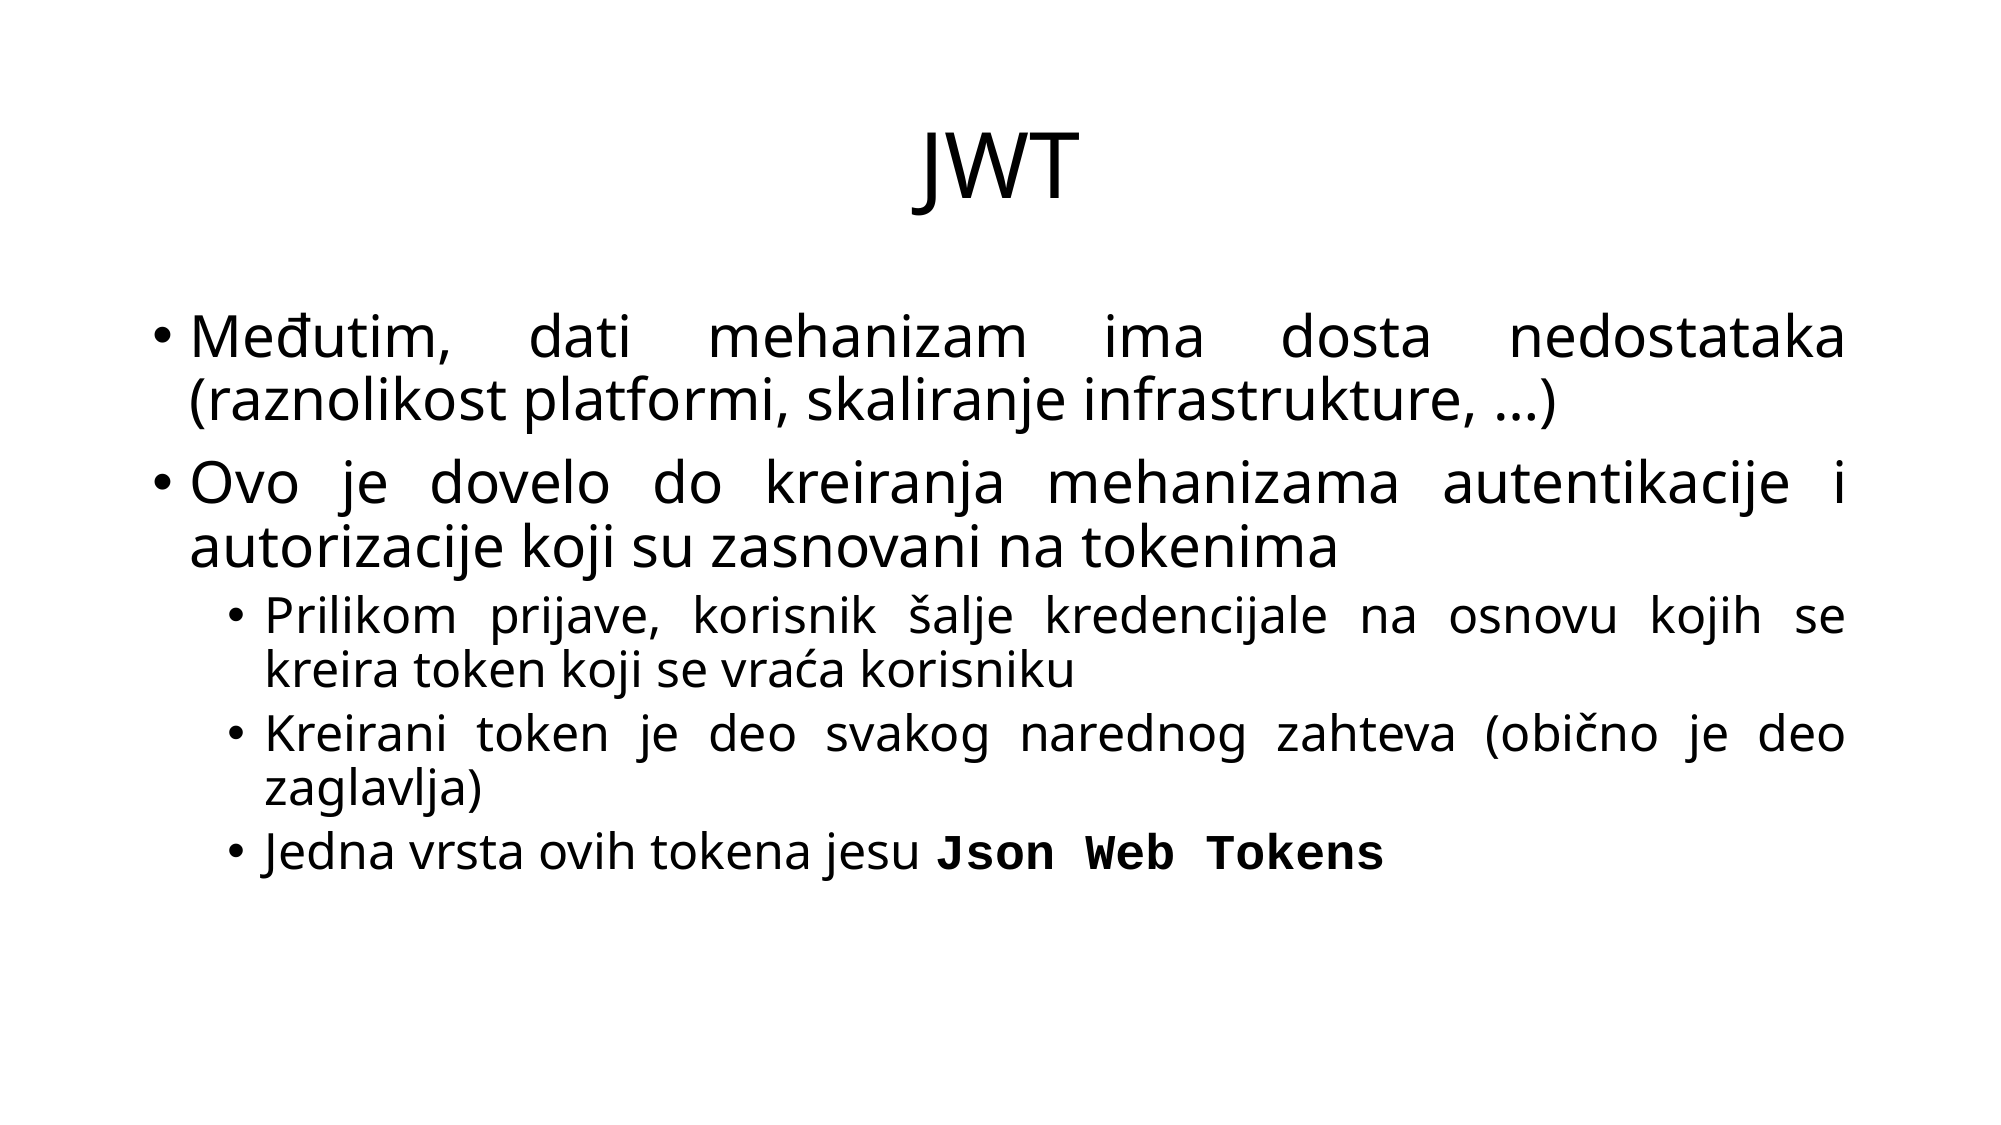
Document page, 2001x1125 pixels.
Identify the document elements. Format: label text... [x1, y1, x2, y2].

list Međutim, dati mehanizam ima dosta nedostataka (raznolikost platformi, skaliranje infrastrukture, …) Ovo je dovelo do kreiranja mehanizama autentikacije i autorizacije koji su zasnovani na tokenima Prilikom prijave, korisnik šalje kredencijale na osnovu kojih se kreira token koji se vraća korisniku Kreirani token je deo svakog narednog zahteva (obično je deo zaglavlja) Jedna vrsta ovih tokena jesu Json Web Tokens [137, 299, 1863, 1014]
title JWT [137, 59, 1863, 278]
